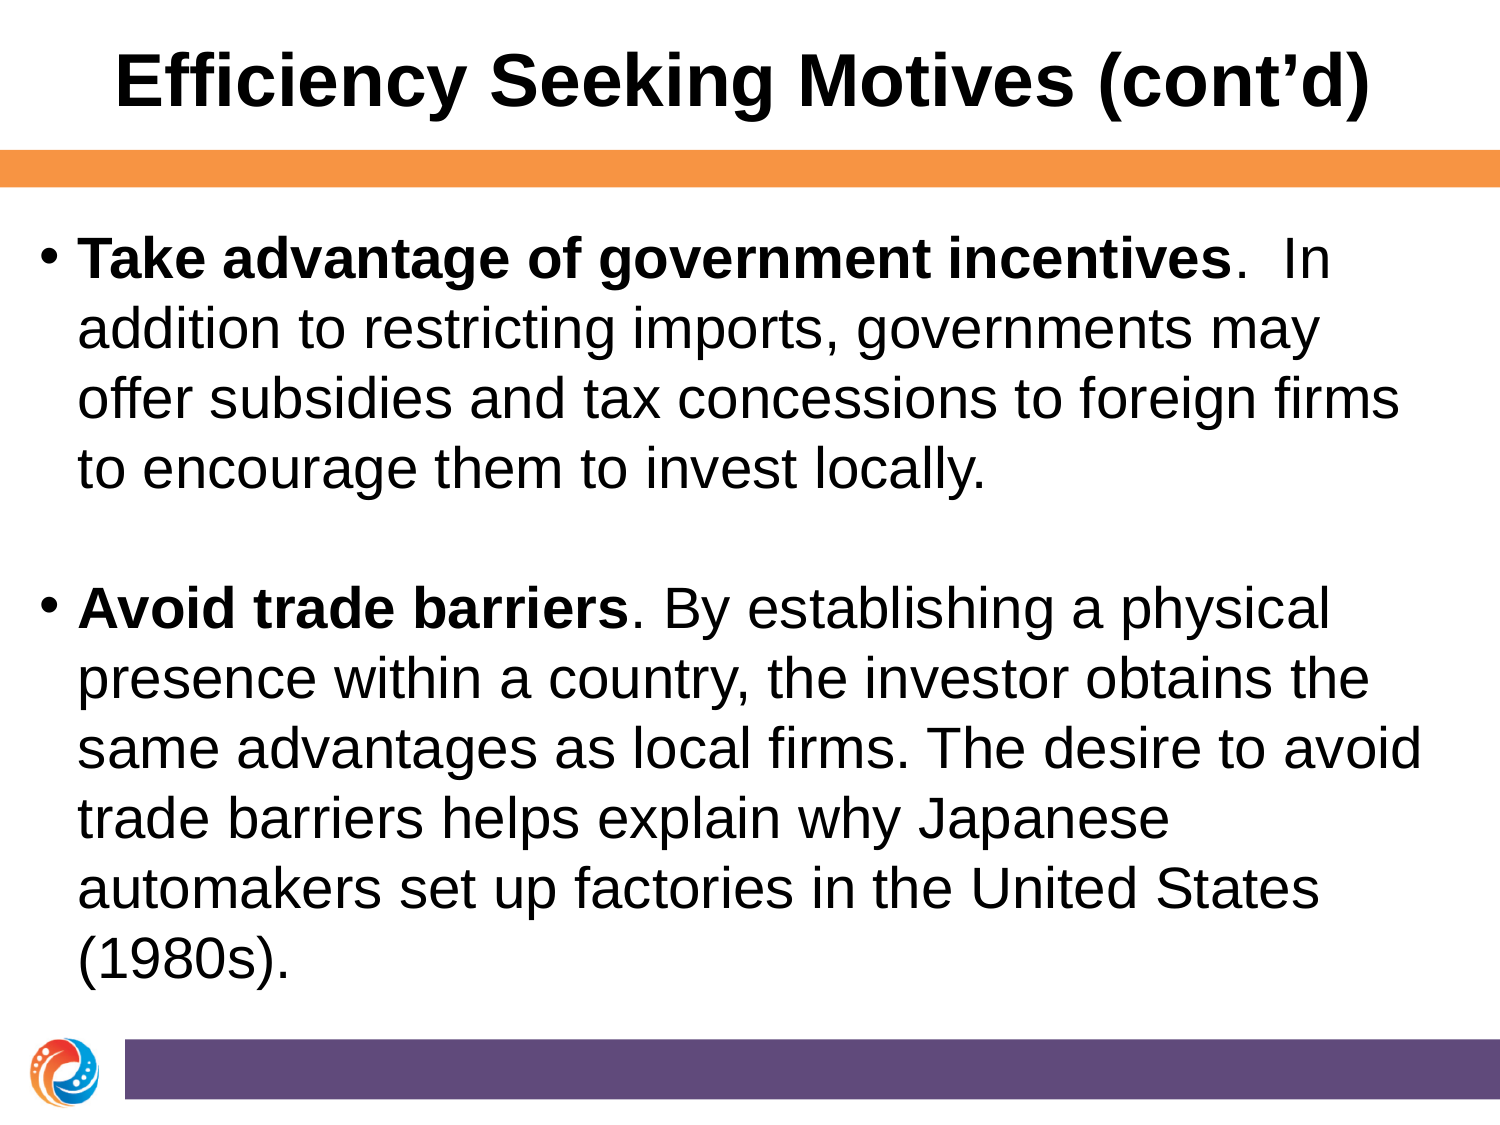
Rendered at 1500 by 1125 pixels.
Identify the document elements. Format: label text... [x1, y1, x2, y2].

footer Copyright © 2014 Pearson Education [512, 1042, 988, 1103]
title Efficiency Seeking Motives (cont’d) [49, 6, 1438, 145]
picture [23, 1032, 105, 1111]
text_box [125, 1039, 1500, 1100]
subtitle Take advantage of government incentives. In addition to restricting imports, governments may offer subsidies and tax concessions to foreign firms to encourage them to invest locally. Avoid trade barriers. By establishing a physical presence within a country, the investor obtains the same advantages as local firms. The desire to avoid trade barriers helps explain why Japanese automakers set up factories in the United States (1980s). [24, 212, 1451, 1038]
text_box [0, 148, 1500, 190]
